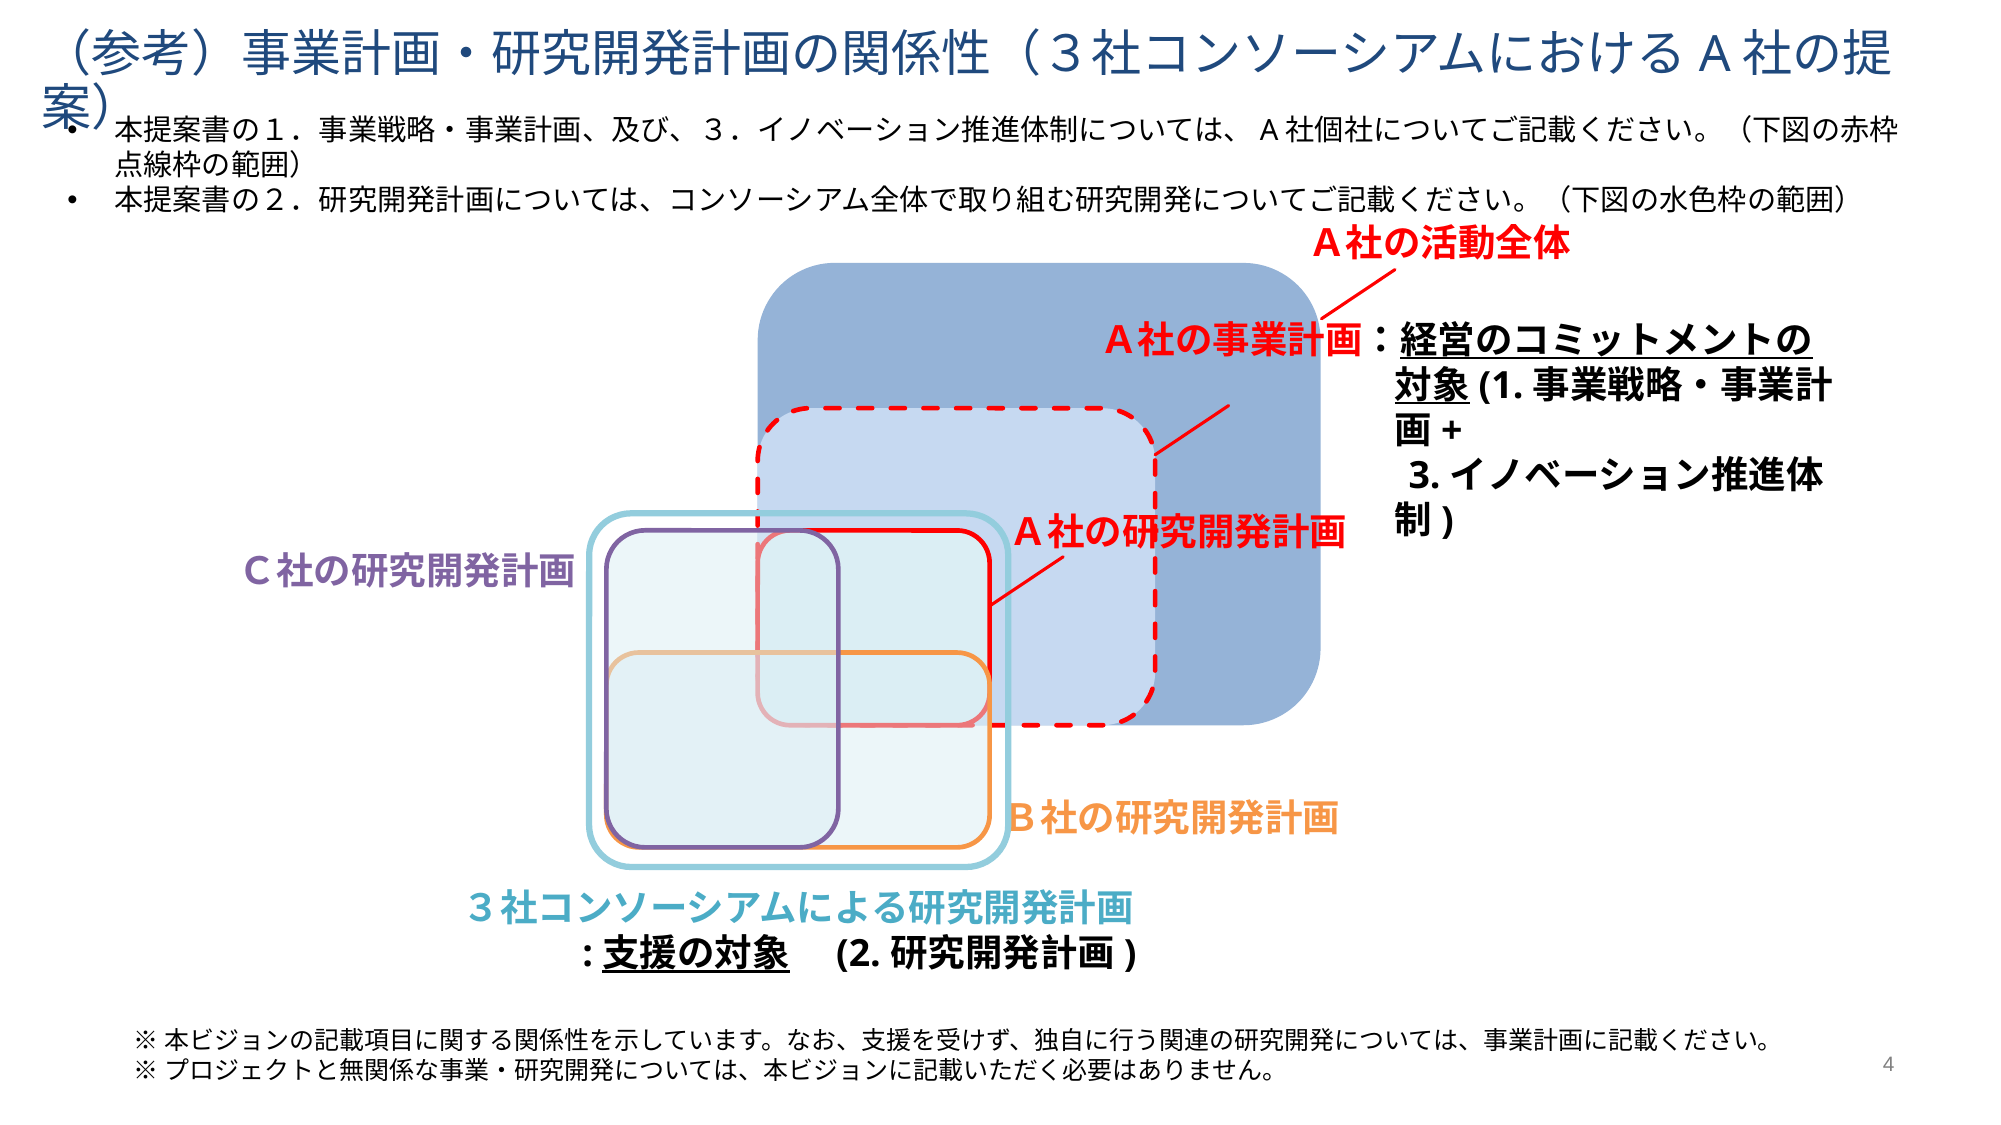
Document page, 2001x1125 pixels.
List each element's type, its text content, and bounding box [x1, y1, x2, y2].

text_box Ａ社の研究開発計画 [898, 463, 1458, 598]
text_box [1098, 598, 1322, 727]
text_box Ｃ社の研究開発計画 [152, 502, 663, 637]
text_box [1010, 598, 1157, 727]
text_box Ａ社の活動全体 [1217, 224, 1661, 309]
title （参考）事業計画・研究開発計画の関係性（３社コンソーシアムにおけるA社の提案） [41, 28, 1976, 83]
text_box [989, 556, 1064, 607]
text_box 本提案書の１．事業戦略・事業計画、及び、３．イノベーション推進体制については、A社個社についてご記載ください。（下図の赤枠点線枠の範囲） 本提案書の２．研究開発計画については、コンソーシアム全体で取り組む研究開発についてご記載ください。（下図の水色枠の範囲） [52, 104, 1927, 224]
text_box ３社コンソーシアムによる研究開発計画 :支援の対象 (2.研究開発計画) [444, 862, 1152, 997]
text_box ※本ビジョンの記載項目に関する関係性を示しています。なお、支援を受けず、独自に行う関連の研究開発については、事業計画に記載ください。 ※プロジェクトと無関係な事業・研究開発については、本ビジョンに記載いただく必要はありません。 [118, 1016, 1808, 1081]
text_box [1154, 405, 1229, 456]
text_box [756, 261, 1322, 456]
text_box [756, 407, 1084, 512]
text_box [1321, 269, 1396, 319]
text_box Ｂ社の研究開発計画 [990, 749, 1427, 883]
text_box [588, 512, 1010, 862]
text_box Ａ社の事業計画：経営のコミットメントの対象(1.事業戦略・事業計画+ 3.イノベーション推進体制) [1084, 361, 1861, 496]
